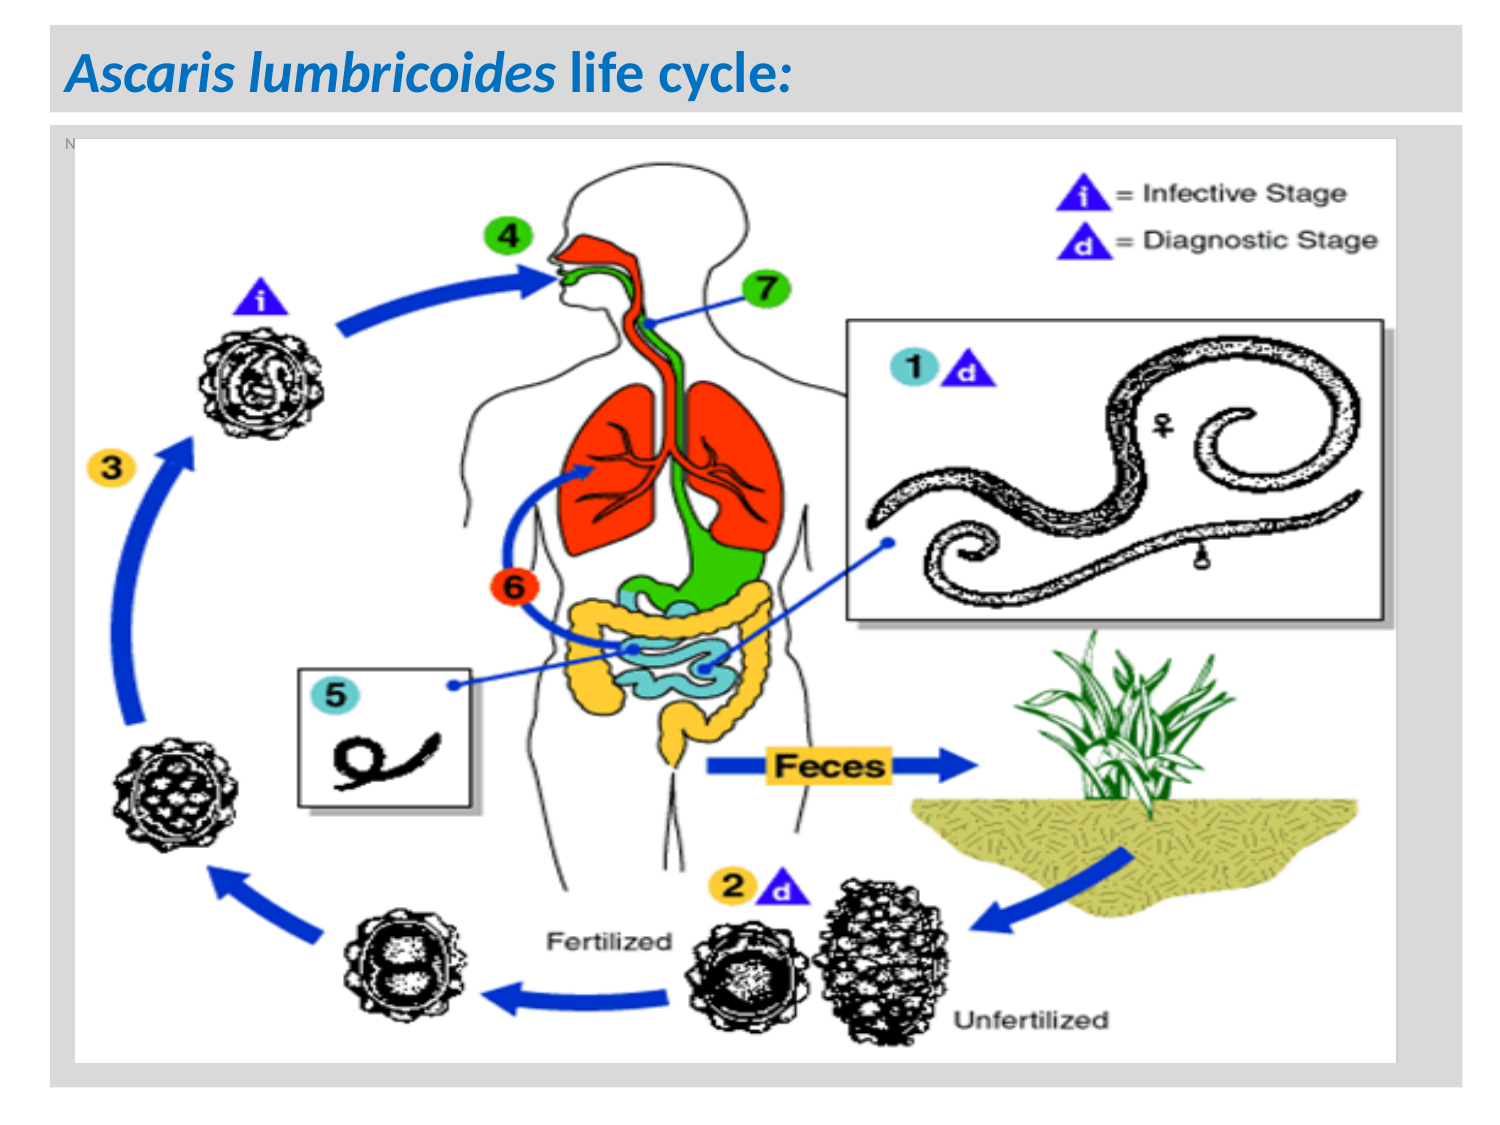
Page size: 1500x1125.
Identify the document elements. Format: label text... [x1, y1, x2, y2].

picture [74, 137, 1401, 1063]
title Ascaris lumbricoides life cycle: [50, 24, 1463, 113]
subtitle N [50, 125, 1463, 1088]
